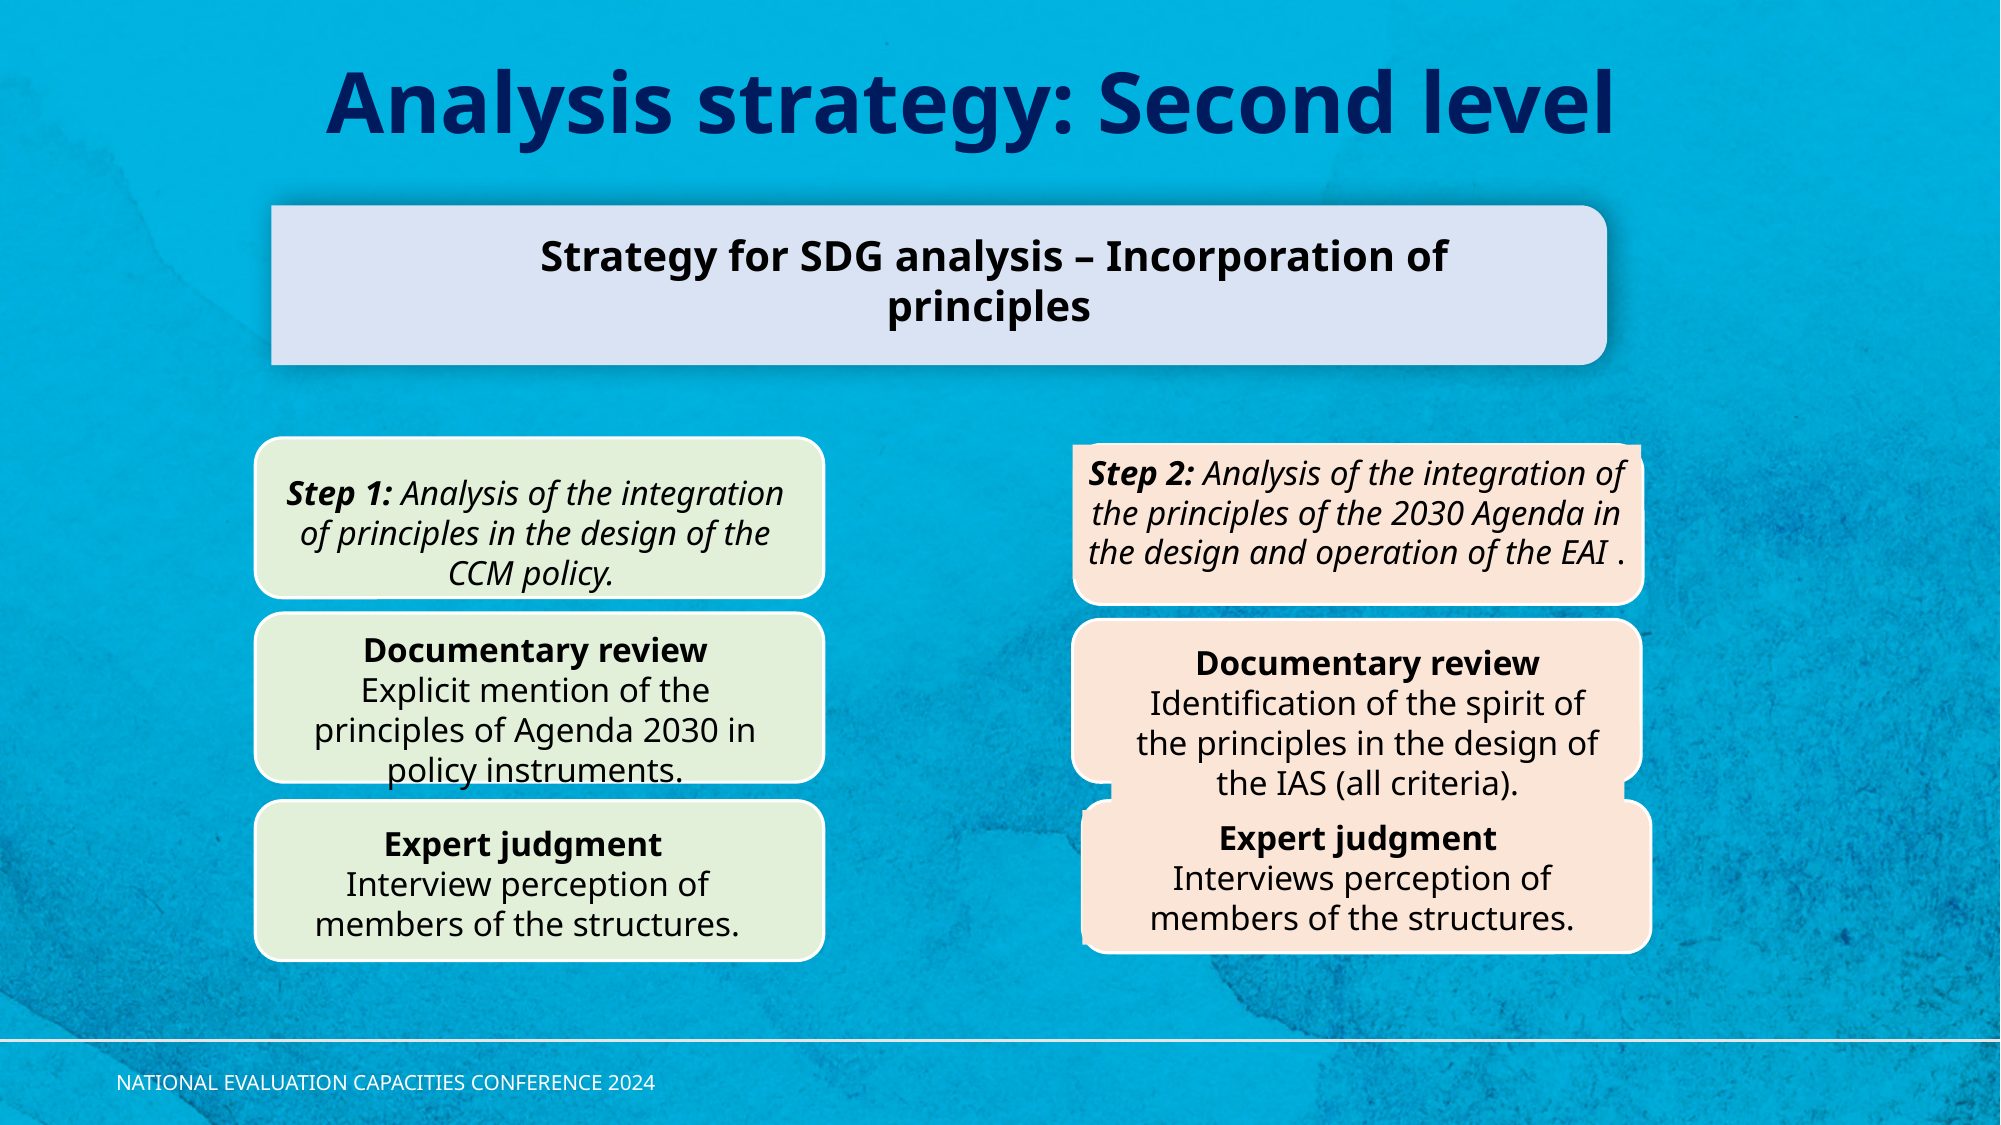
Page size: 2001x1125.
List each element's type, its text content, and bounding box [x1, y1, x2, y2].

title Analysis strategy: Second level [99, 52, 1868, 160]
text_box Documentary review Explicit mention of the principles of Agenda 2030 in policy instruments. [271, 622, 800, 797]
text_box [1086, 799, 1111, 810]
text_box Documentary review Identification of the spirit of the principles in the design of the IAS (all criteria). [1111, 634, 1625, 810]
text_box [256, 799, 826, 963]
text_box [1087, 799, 1653, 955]
text_box [1073, 459, 1645, 606]
text_box [253, 436, 826, 600]
text_box [1071, 617, 1643, 784]
text_box Strategy for SDG analysis – Incorporation of principles [488, 222, 1500, 338]
text_box Expert judgment ​​Interview perception of members of the structures. [255, 815, 800, 951]
text_box [253, 611, 826, 784]
text_box Expert judgment Interviews perception of members of the structures. [1082, 810, 1643, 945]
text_box Step 2: Analysis of the integration of the principles of the 2030 Agenda in the design and operation of the EAI . [1072, 444, 1642, 580]
text_box [269, 203, 1609, 367]
text_box Step 1: Analysis of the integration of principles in the design of the CCM policy. [271, 464, 800, 600]
